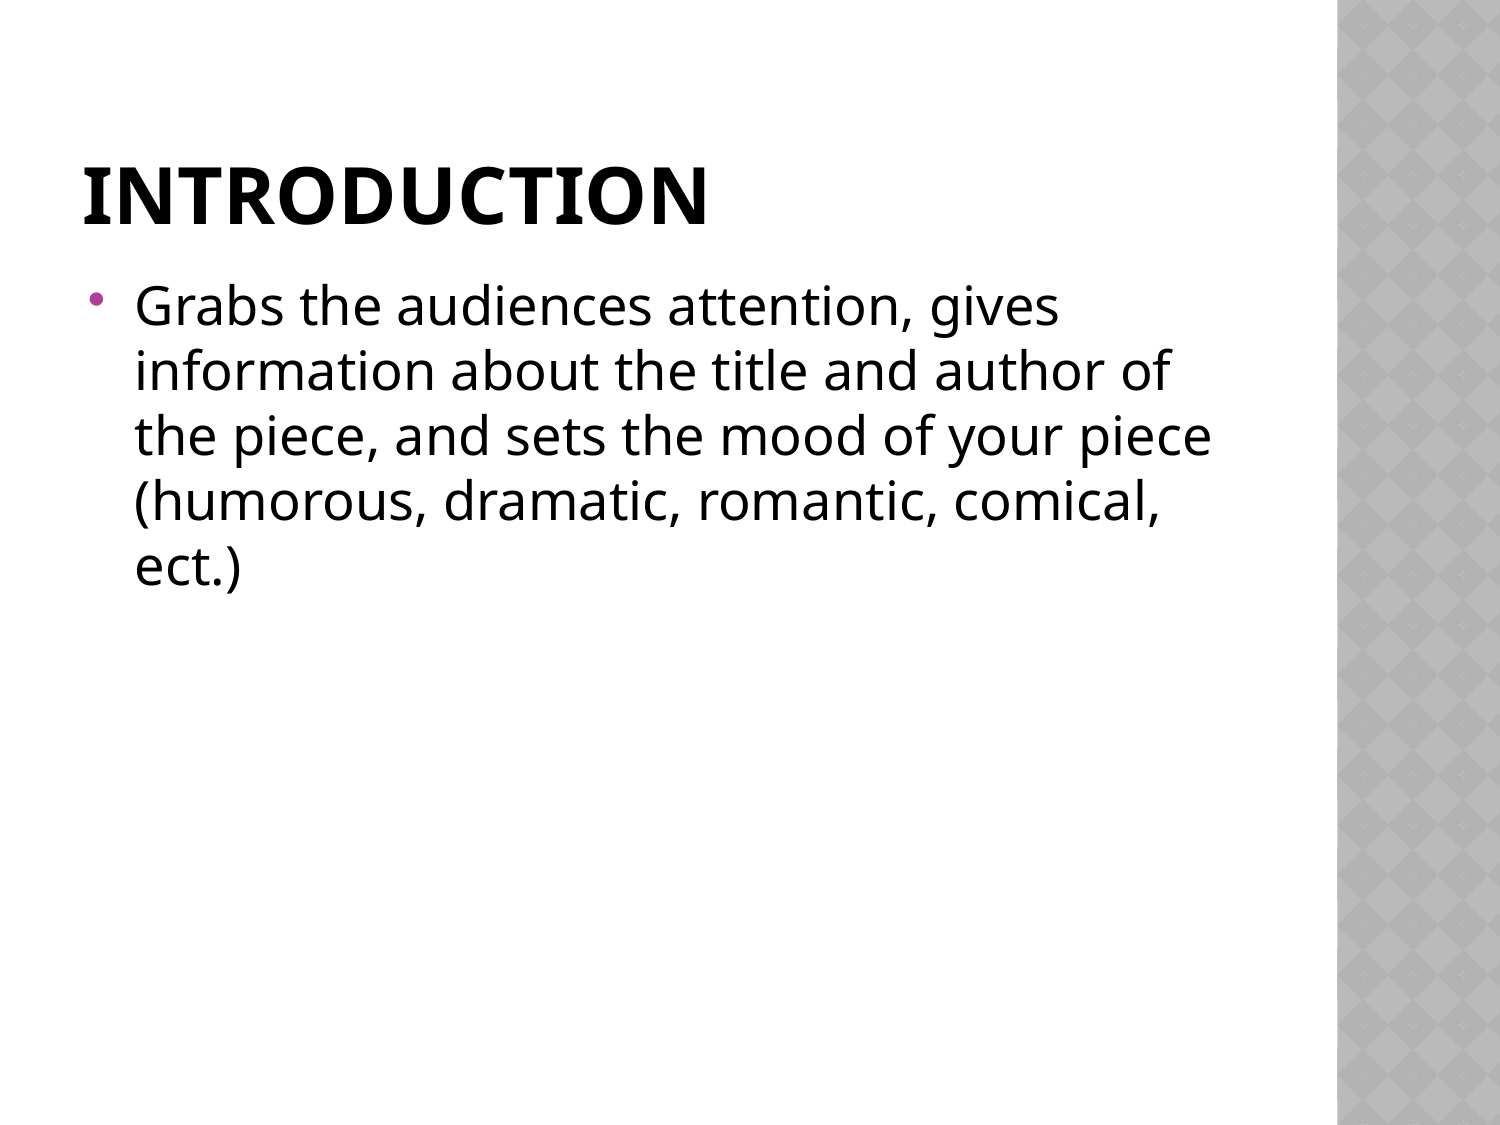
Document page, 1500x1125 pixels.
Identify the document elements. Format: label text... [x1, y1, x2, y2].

title Introduction [75, 52, 1263, 240]
list Grabs the audiences attention, gives information about the title and author of the piece, and sets the mood of your piece (humorous, dramatic, romantic, comical, ect.) [75, 264, 1263, 1059]
